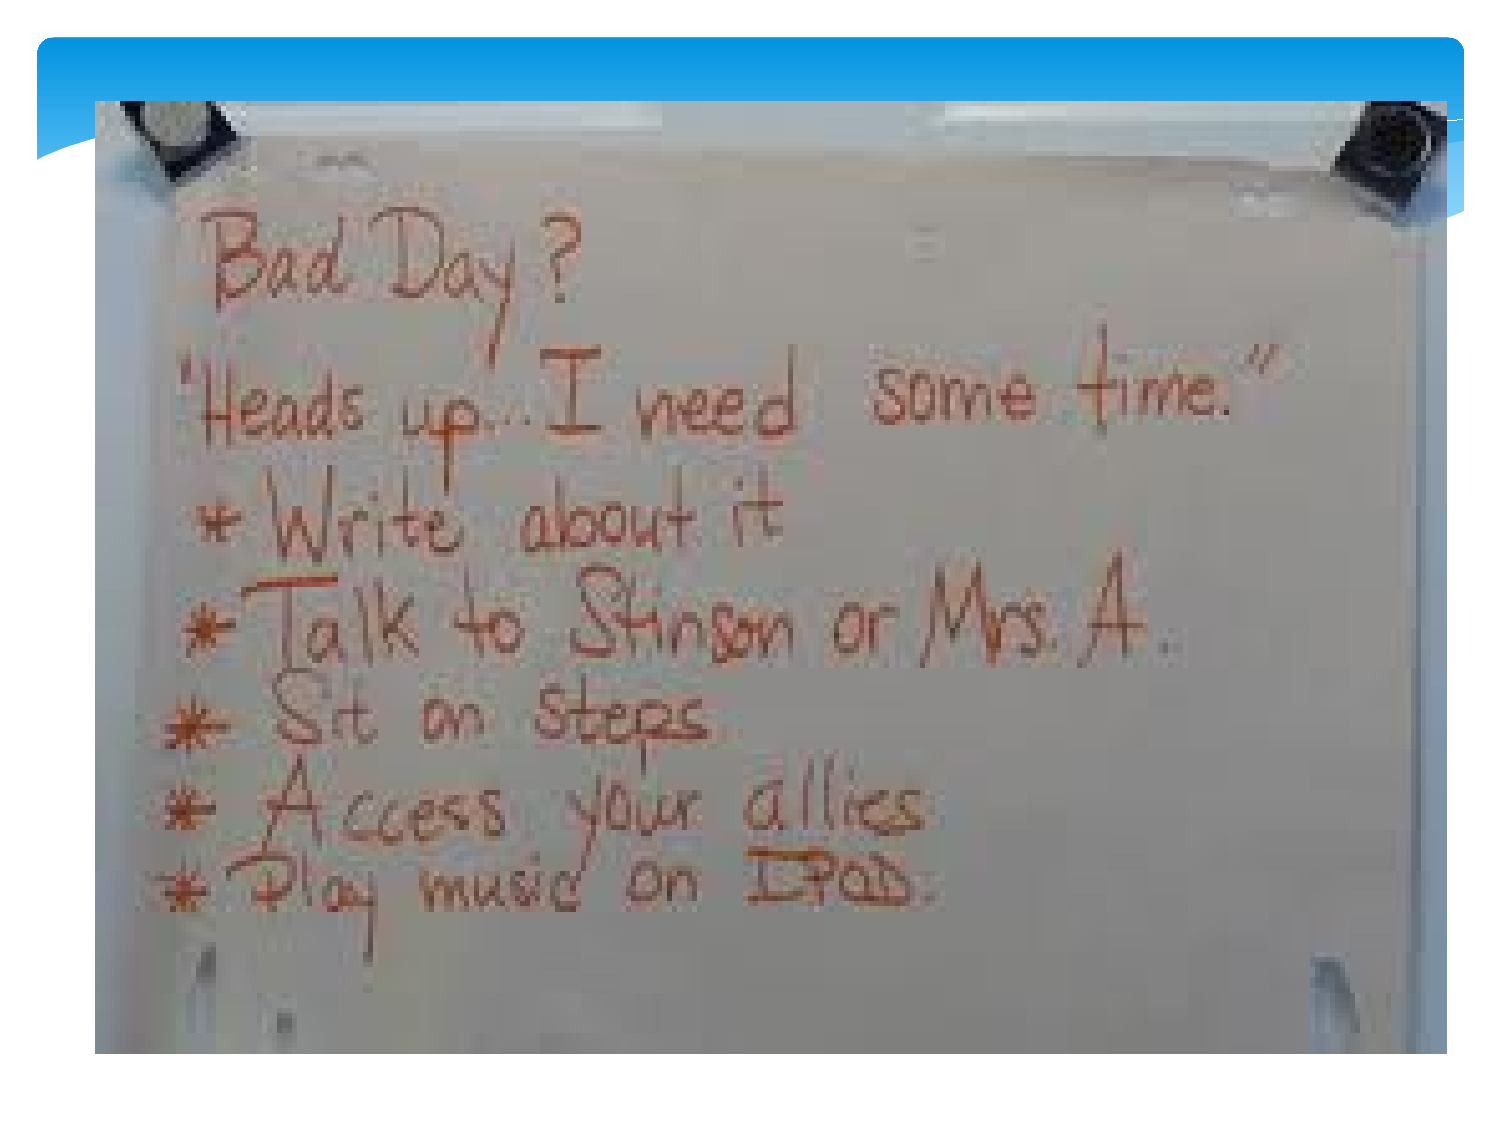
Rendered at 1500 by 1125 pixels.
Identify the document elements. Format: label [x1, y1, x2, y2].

picture [95, 101, 1448, 1054]
